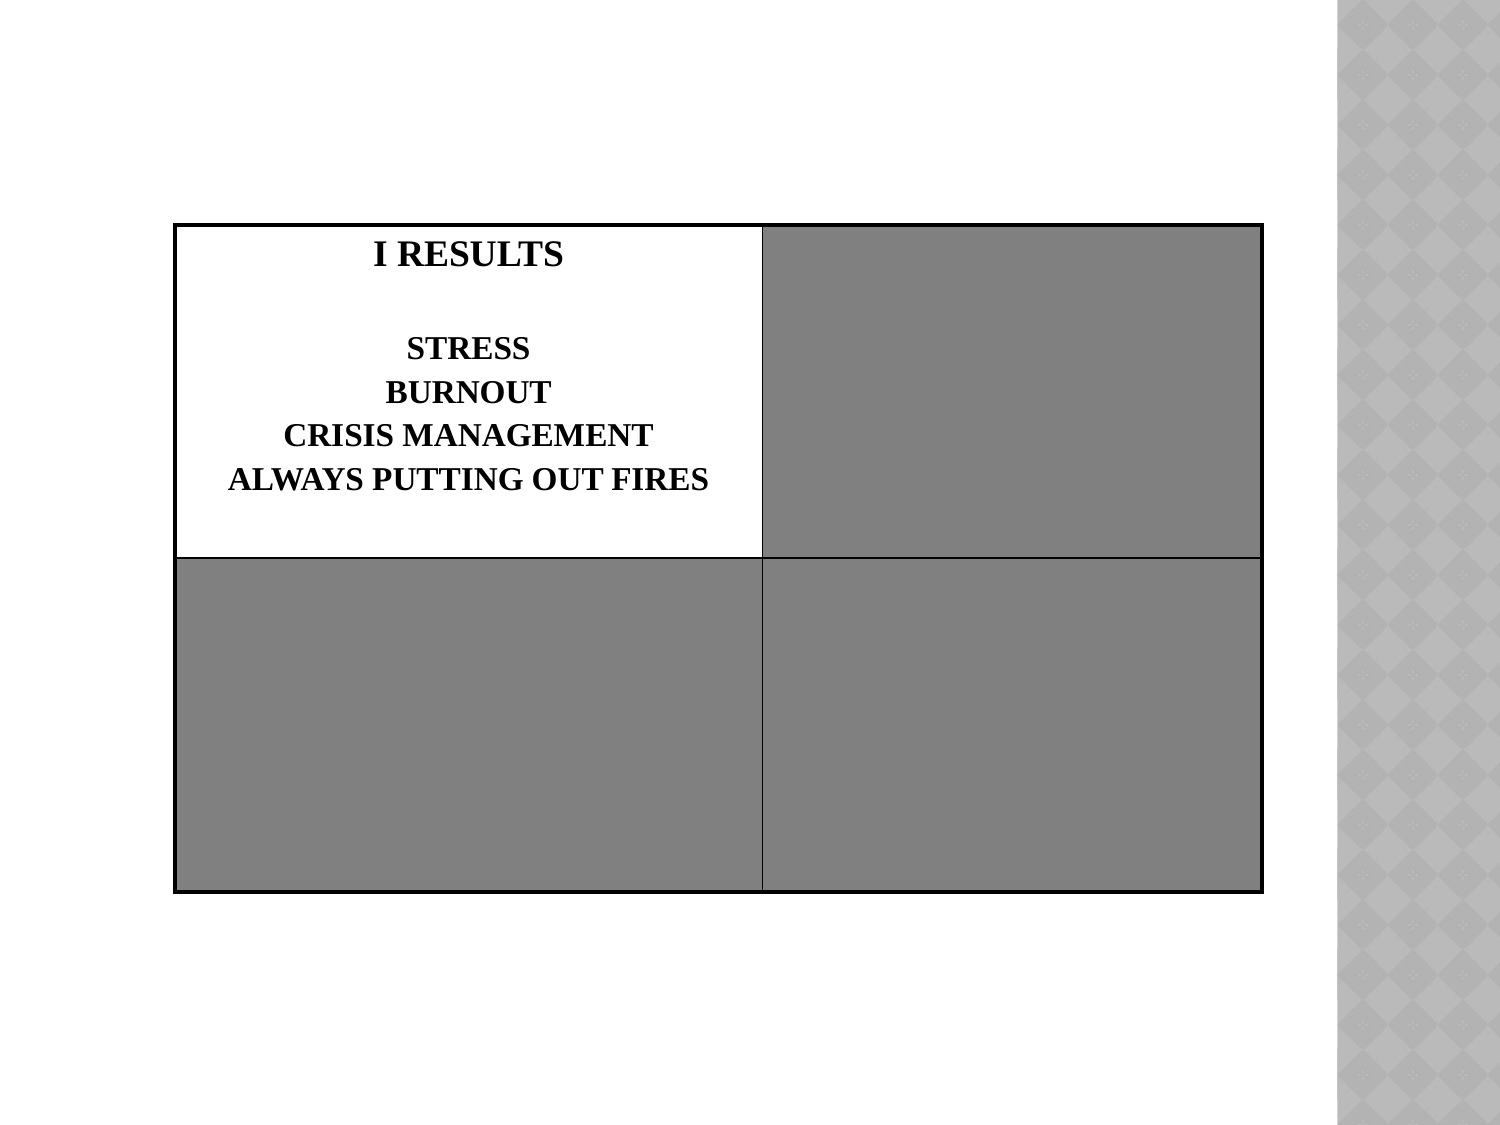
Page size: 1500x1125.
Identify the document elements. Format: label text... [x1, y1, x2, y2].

table_header I RESULTS STRESS BURNOUT CRISIS MANAGEMENT ALWAYS PUTTING OUT FIRES [177, 227, 762, 557]
table_cell [763, 559, 1260, 890]
table_cell [177, 559, 762, 890]
table_header [763, 227, 1260, 557]
